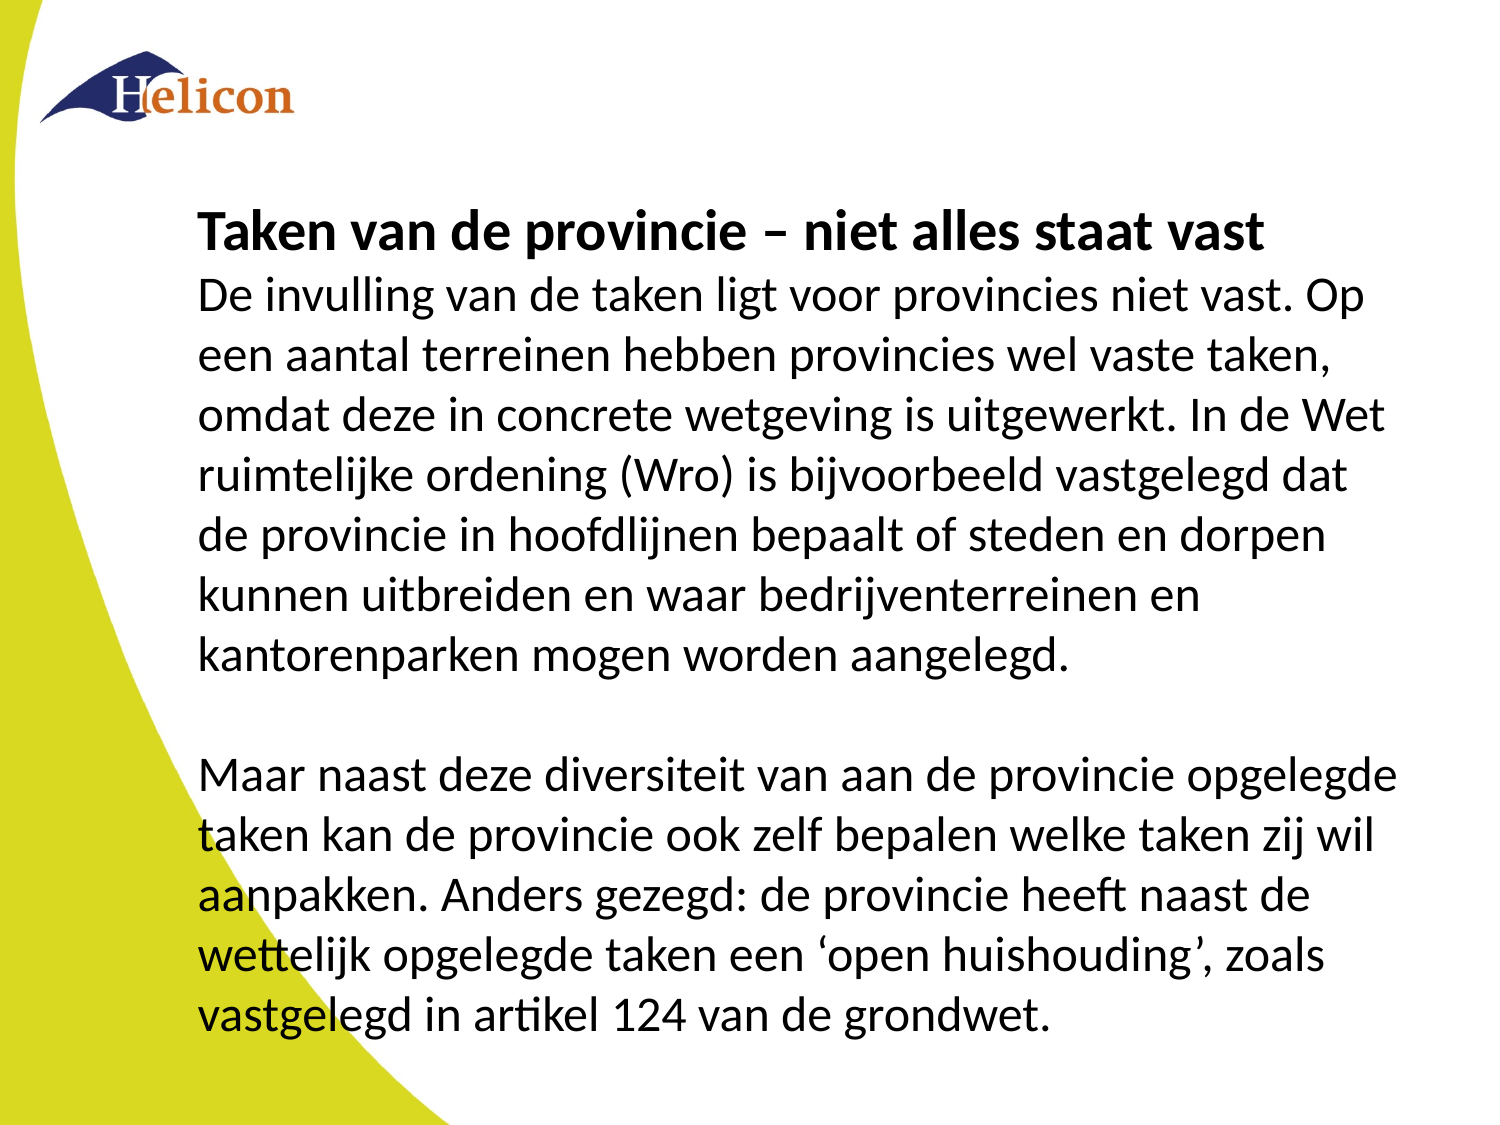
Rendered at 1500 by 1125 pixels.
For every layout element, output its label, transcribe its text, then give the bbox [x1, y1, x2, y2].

text_box Taken van de provincie – niet alles staat vast De invulling van de taken ligt voor provincies niet vast. Op een aantal terreinen hebben provincies wel vaste taken, omdat deze in concrete wetgeving is uitgewerkt. In de Wet ruimtelijke ordening (Wro) is bijvoorbeeld vastgelegd dat de provincie in hoofdlijnen bepaalt of steden en dorpen kunnen uitbreiden en waar bedrijventerreinen en kantorenparken mogen worden aangelegd. Maar naast deze diversiteit van aan de provincie opgelegde taken kan de provincie ook zelf bepalen welke taken zij wil aanpakken. Anders gezegd: de provincie heeft naast de wettelijk opgelegde taken een ‘open huishouding’, zoals vastgelegd in artikel 124 van de grondwet. [182, 184, 1424, 1050]
picture [0, 0, 1500, 1125]
